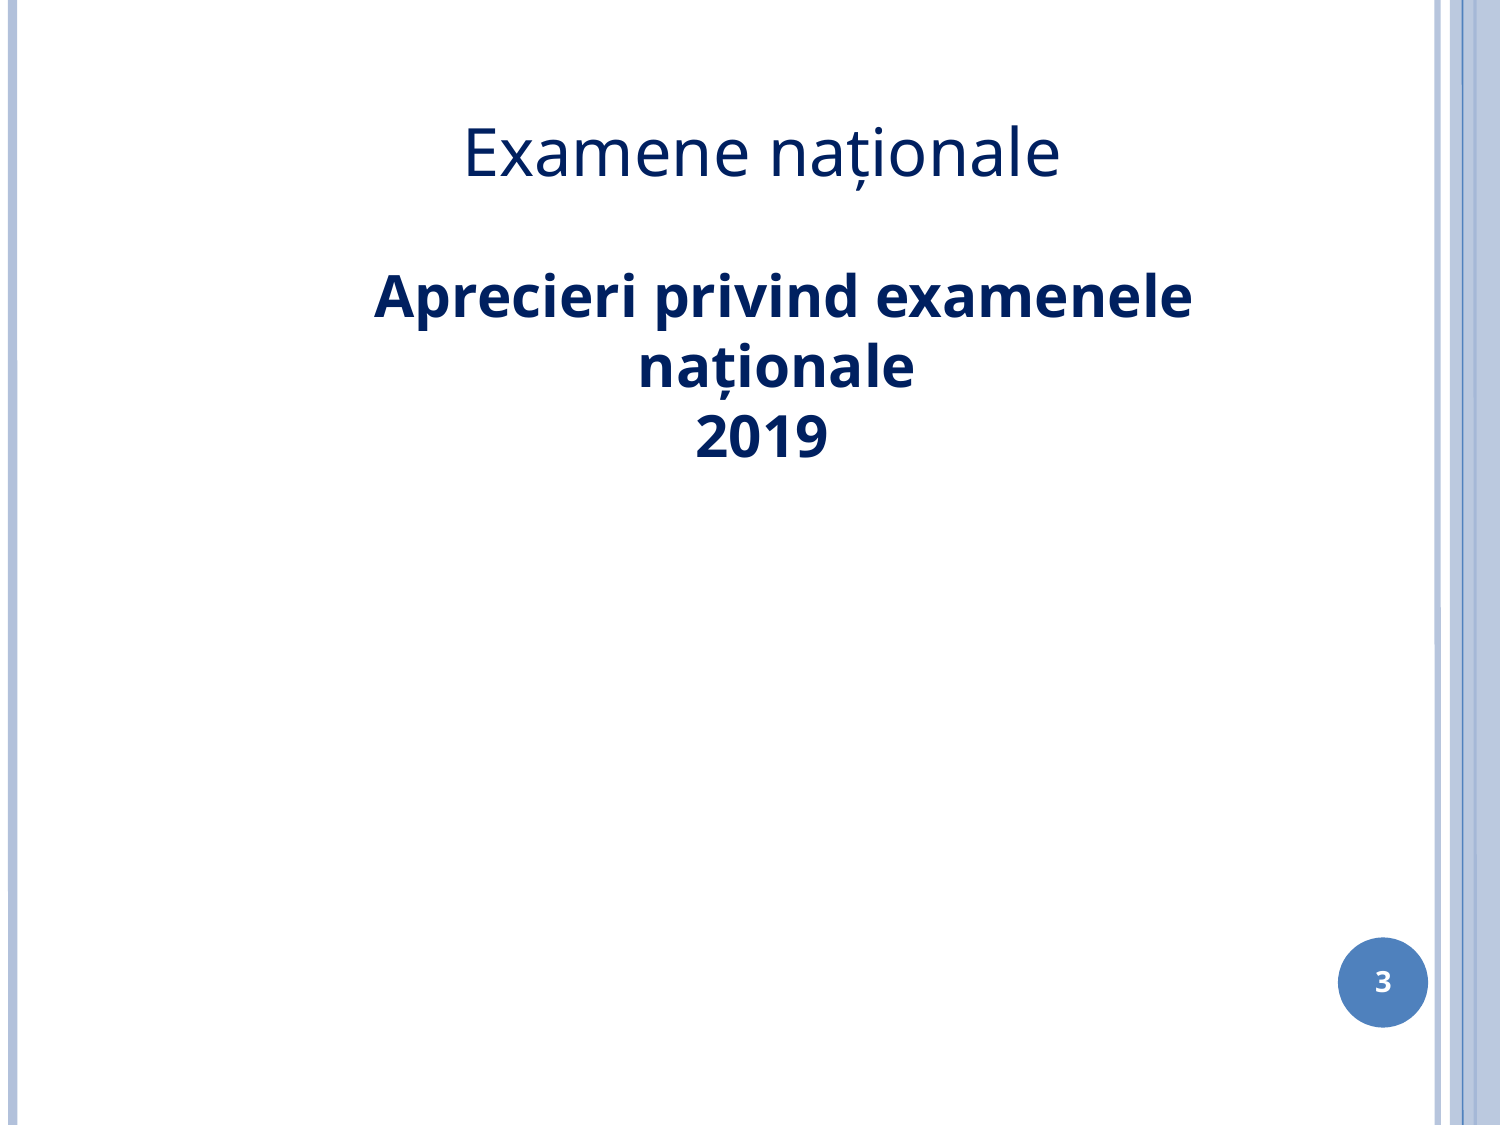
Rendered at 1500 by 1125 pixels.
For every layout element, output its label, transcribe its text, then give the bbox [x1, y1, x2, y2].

text_box Examene naţionale Aprecieri privind examenele naţionale 2019 [218, 101, 1306, 547]
text_box 3 [1333, 940, 1434, 1026]
